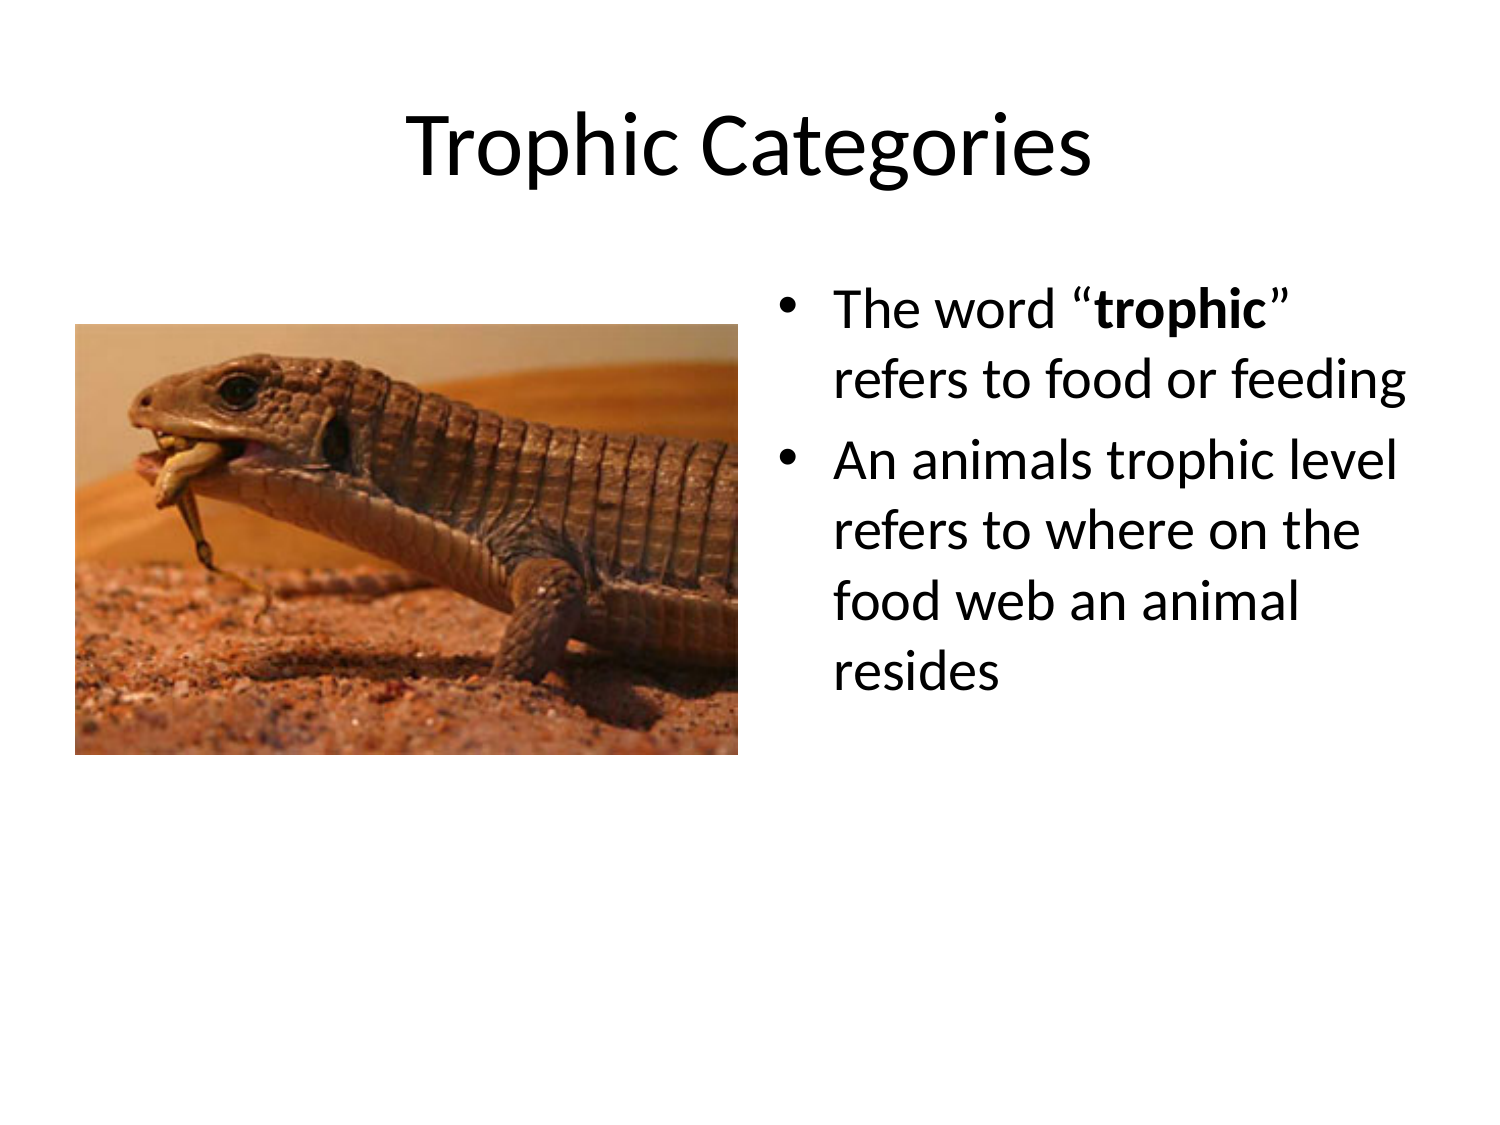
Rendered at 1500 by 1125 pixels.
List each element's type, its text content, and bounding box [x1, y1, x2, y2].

list The word “trophic” refers to food or feeding An animals trophic level refers to where on the food web an animal resides [762, 262, 1425, 1005]
picture [74, 324, 738, 756]
title Trophic Categories [75, 45, 1425, 233]
